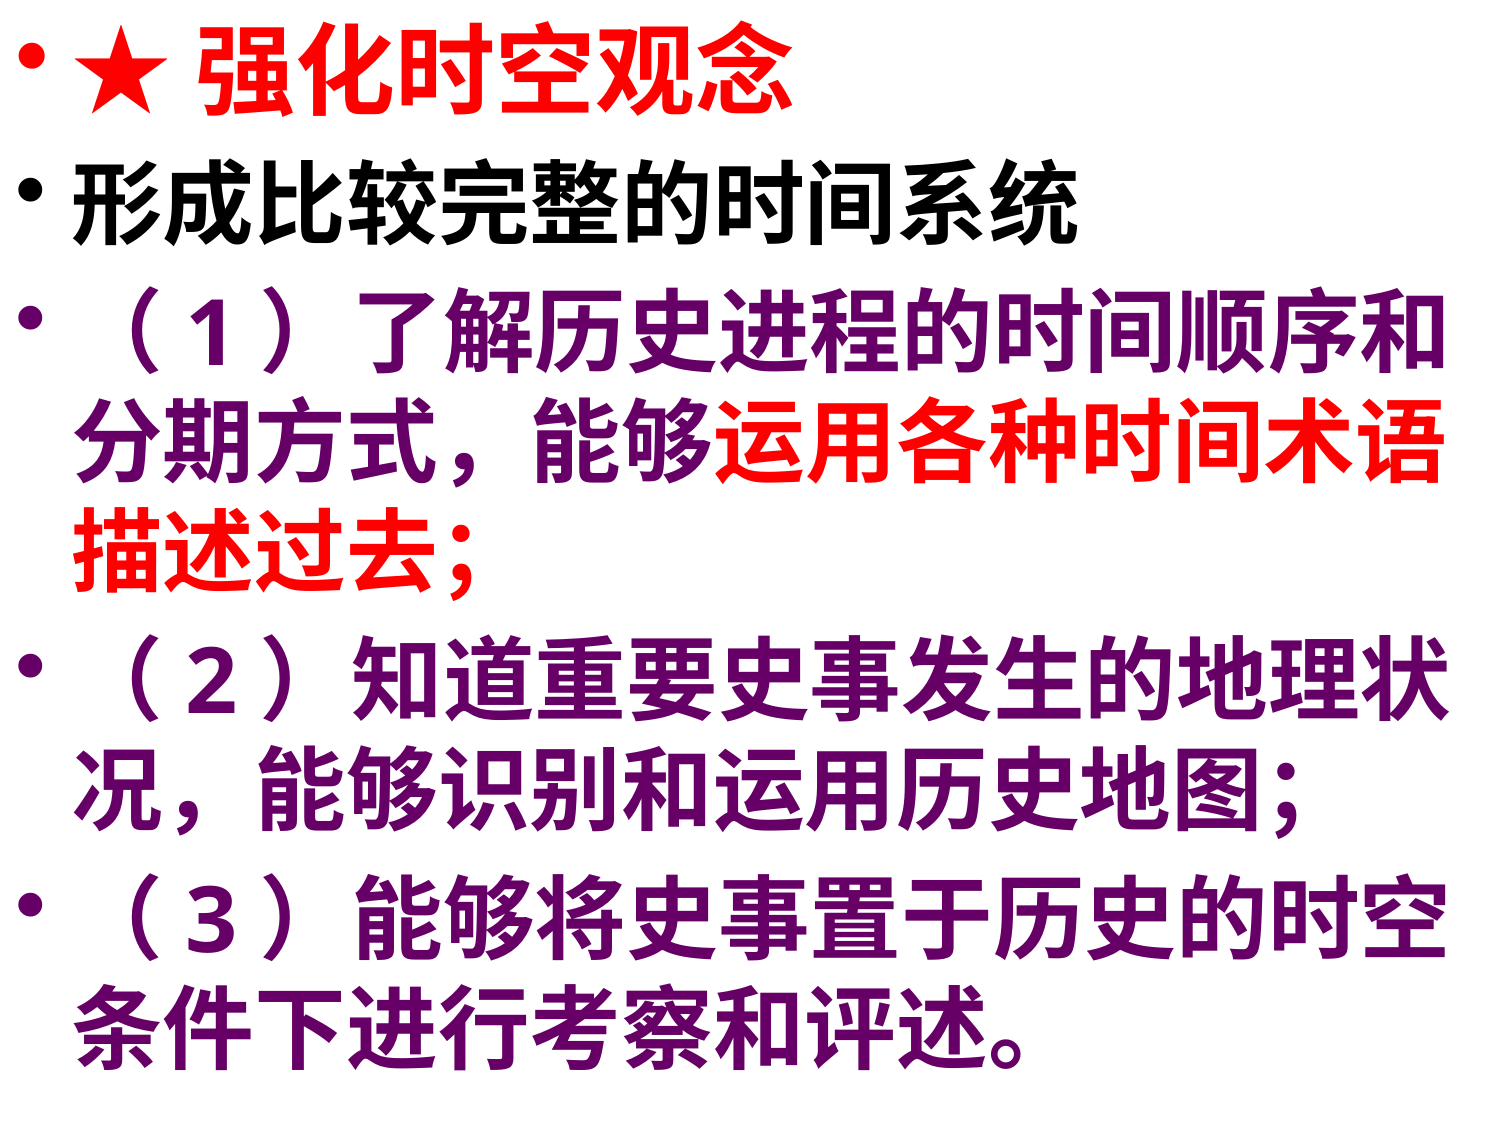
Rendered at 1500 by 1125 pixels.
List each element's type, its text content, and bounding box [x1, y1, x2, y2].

list ★强化时空观念 形成比较完整的时间系统 （1）了解历史进程的时间顺序和分期方式，能够运用各种时间术语描述过去； （2）知道重要史事发生的地理状况，能够识别和运用历史地图； （3）能够将史事置于历史的时空条件下进行考察和评述。 [0, 0, 1500, 1125]
